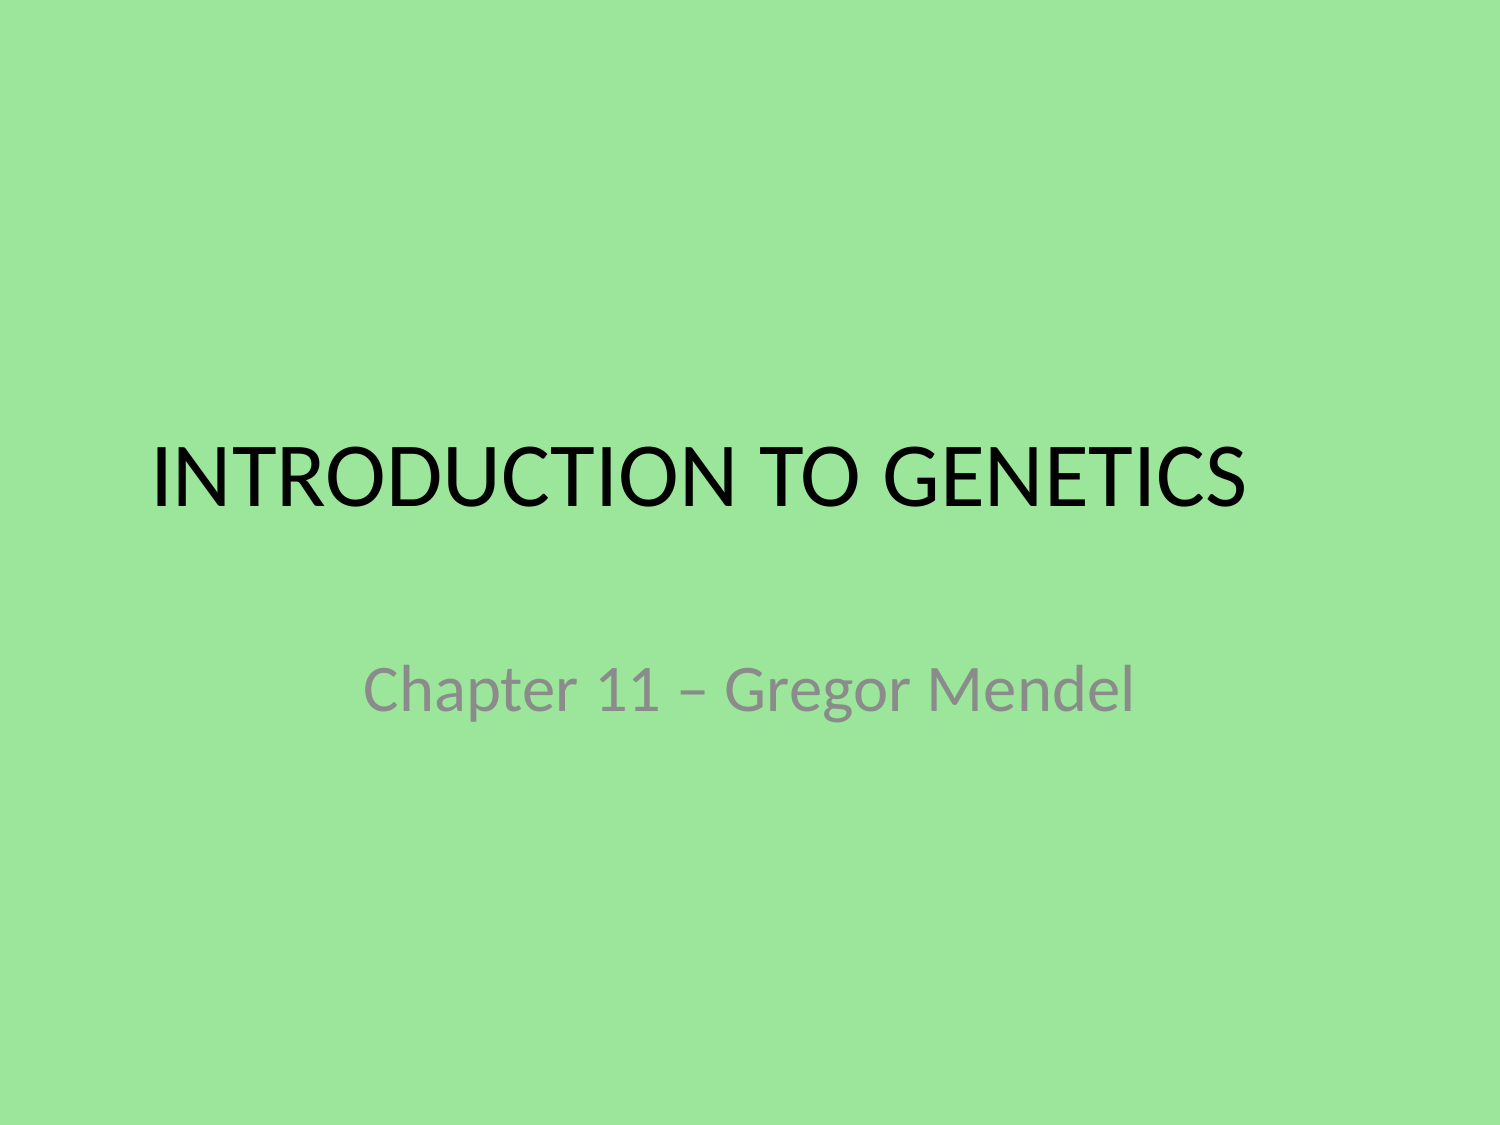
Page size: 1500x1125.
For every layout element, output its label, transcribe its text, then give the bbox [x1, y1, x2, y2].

subtitle Chapter 11 – Gregor Mendel [225, 637, 1275, 925]
title INTRODUCTION TO GENETICS [112, 349, 1388, 591]
